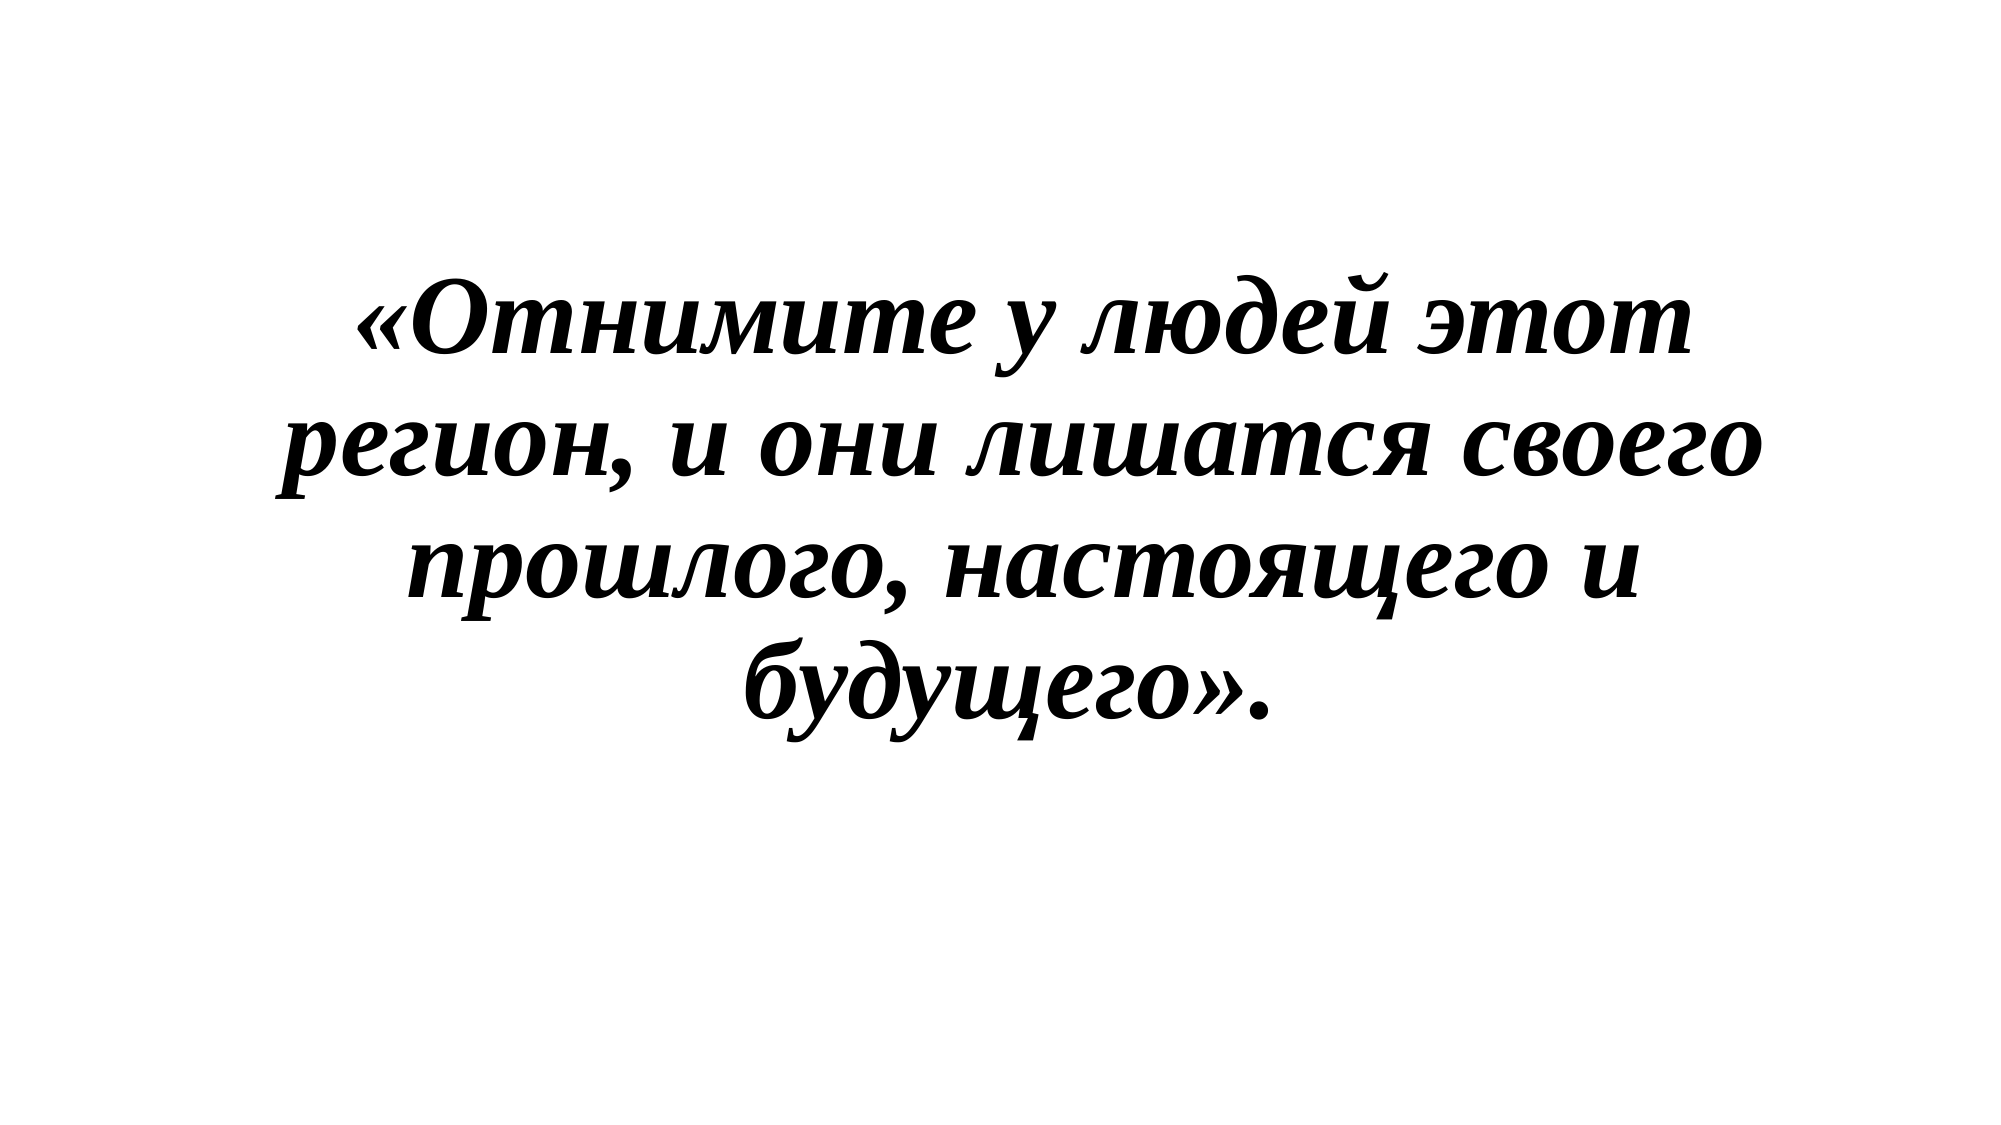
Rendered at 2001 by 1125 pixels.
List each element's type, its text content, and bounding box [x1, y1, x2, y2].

title «Отнимите у людей этот регион, и они лишатся своего прошлого, настоящего и будущего». [162, 391, 1888, 609]
